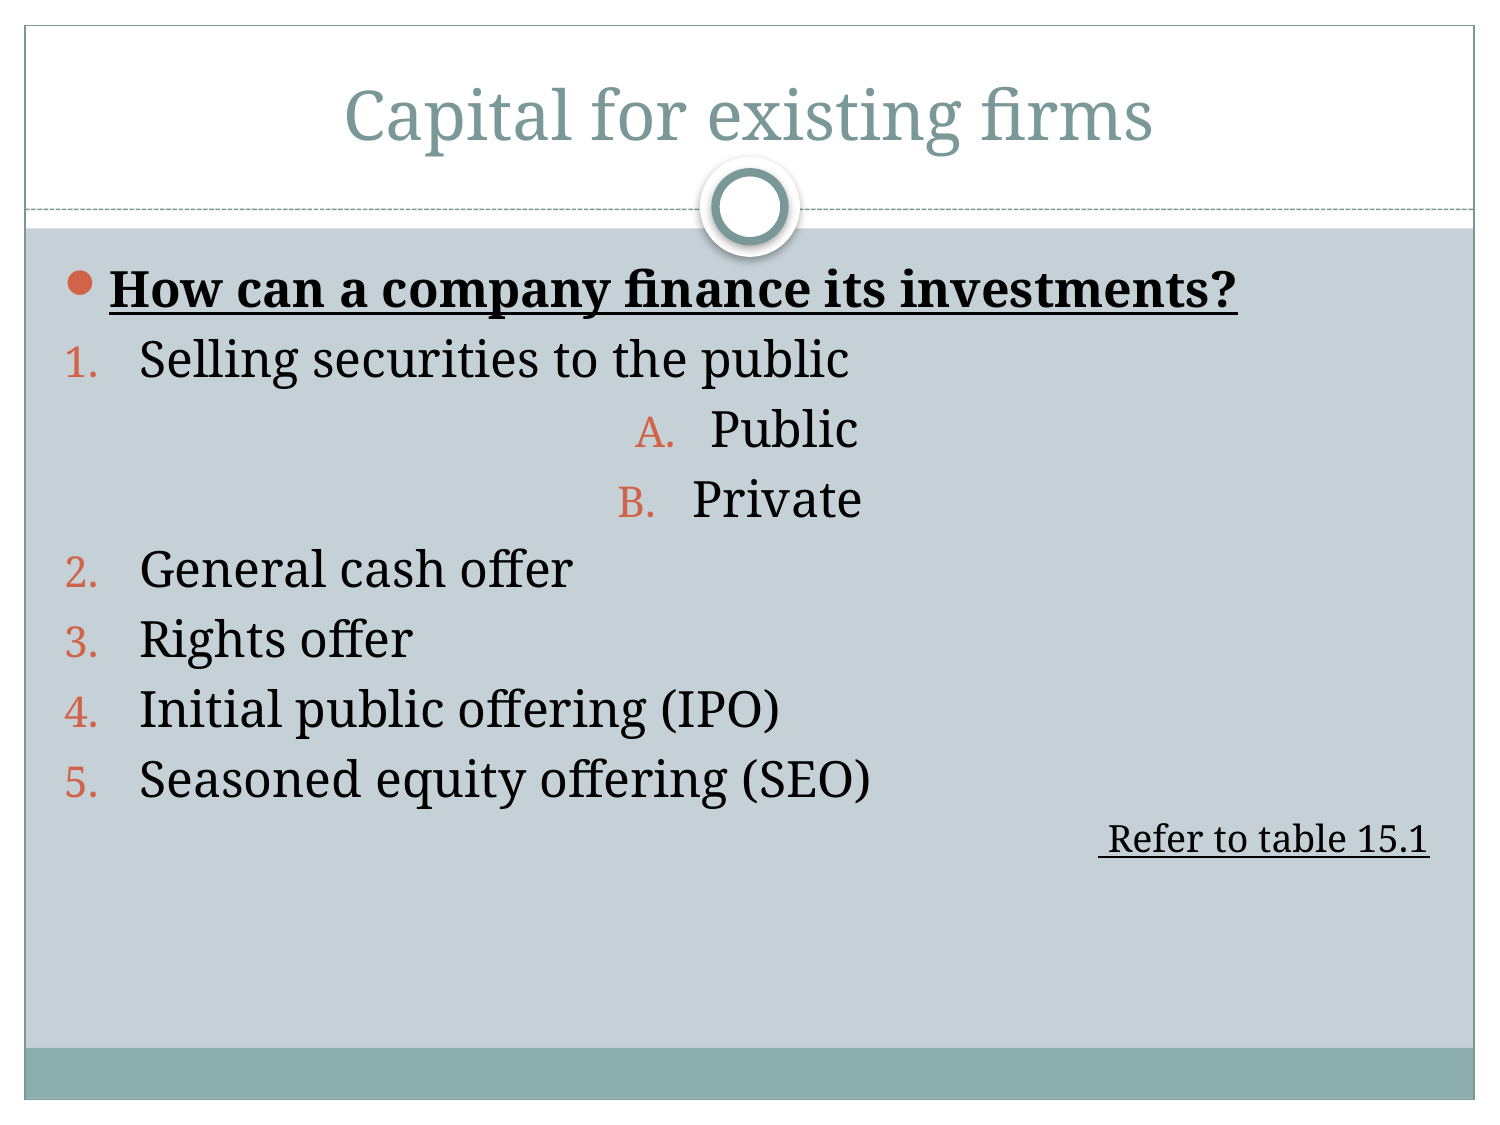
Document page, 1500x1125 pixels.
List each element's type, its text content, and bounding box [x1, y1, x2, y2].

title Capital for existing firms [49, 37, 1450, 162]
list How can a company finance its investments? Selling securities to the public Public Private General cash offer Rights offer Initial public offering (IPO) Seasoned equity offering (SEO) Refer to table 15.1 [49, 250, 1445, 1001]
